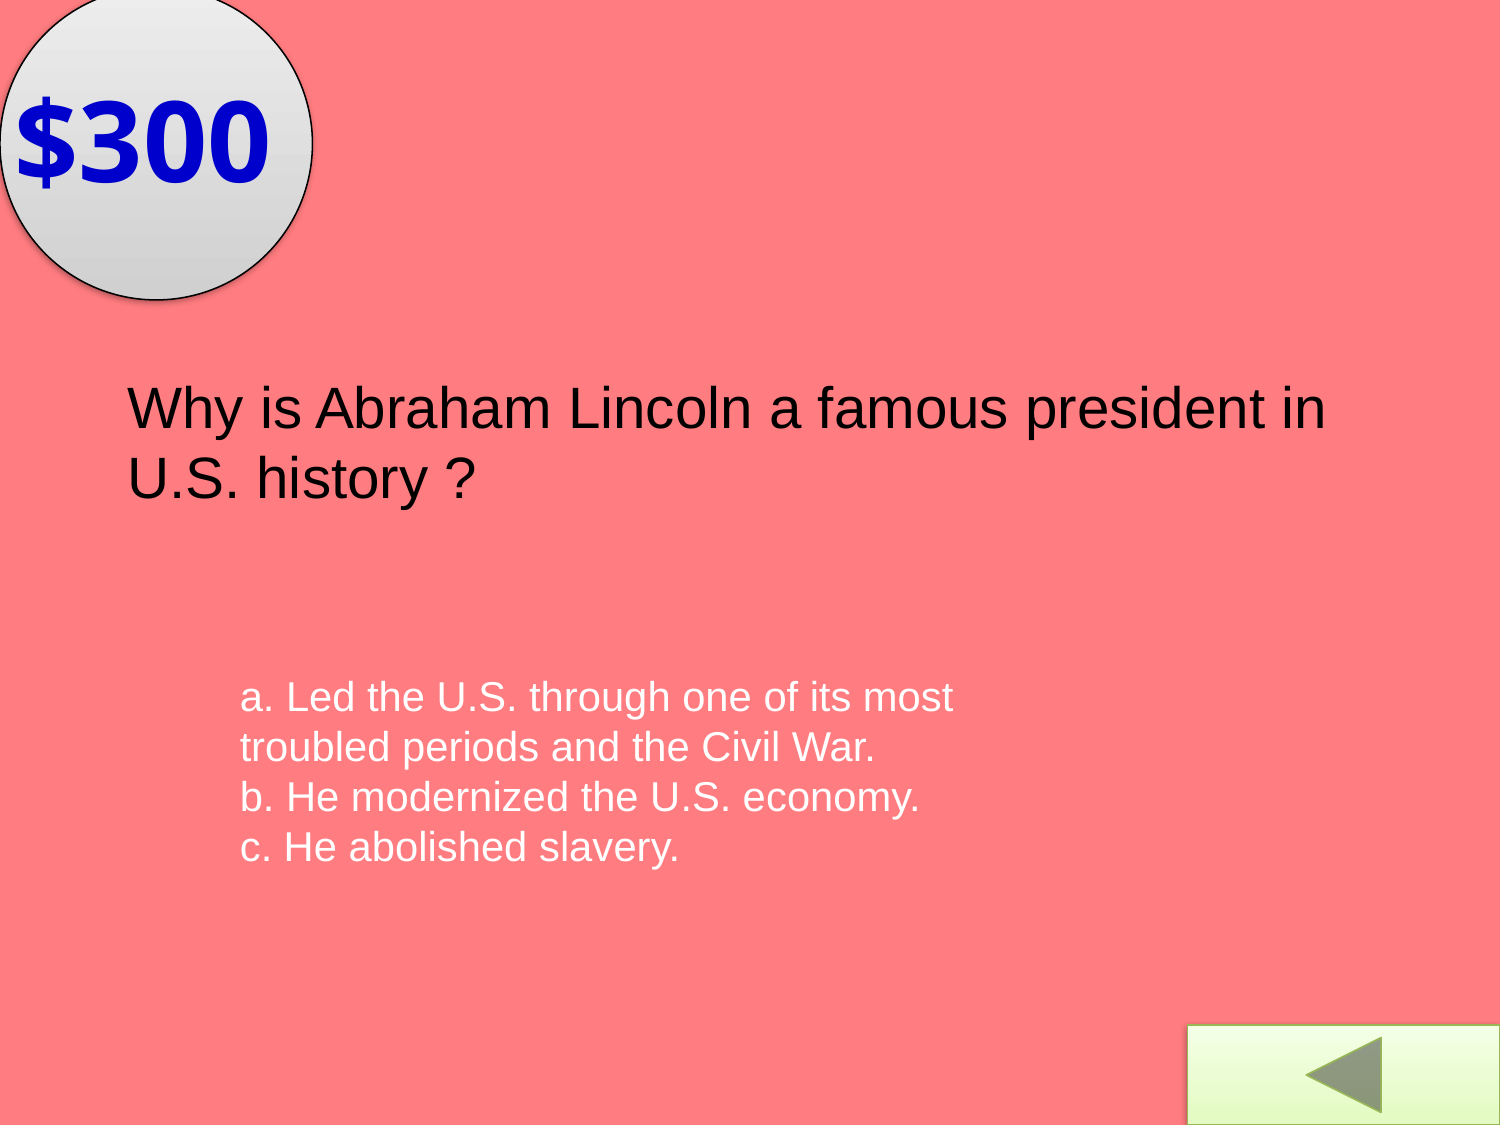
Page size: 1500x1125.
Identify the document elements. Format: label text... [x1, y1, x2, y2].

text_box [1187, 1024, 1500, 1125]
text_box a. Led the U.S. through one of its most troubled periods and the Civil War. b. He modernized the U.S. economy. c. He abolished slavery. [225, 662, 1163, 878]
text_box Why is Abraham Lincoln a famous president in U.S. history ? [112, 362, 1425, 518]
text_box [22, 0, 291, 62]
text_box [15, 213, 298, 301]
text_box $300 [0, 62, 1425, 213]
